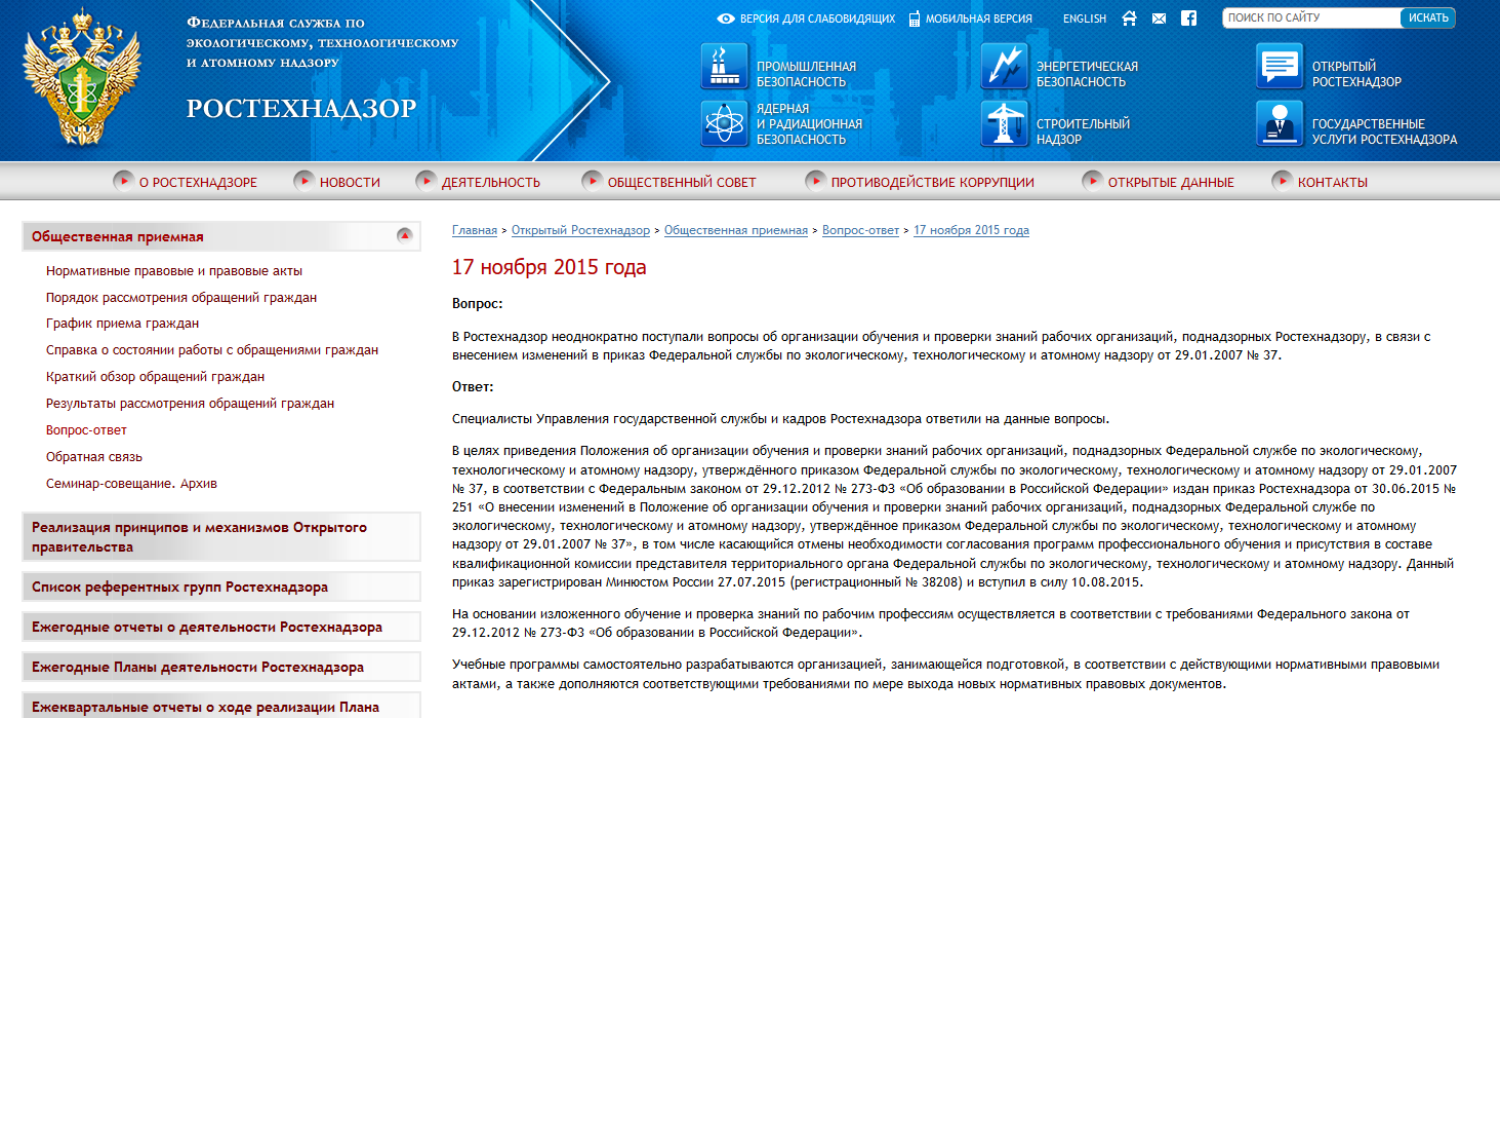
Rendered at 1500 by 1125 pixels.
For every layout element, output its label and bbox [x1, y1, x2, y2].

picture [966, 57, 971, 93]
picture [0, 0, 1500, 718]
